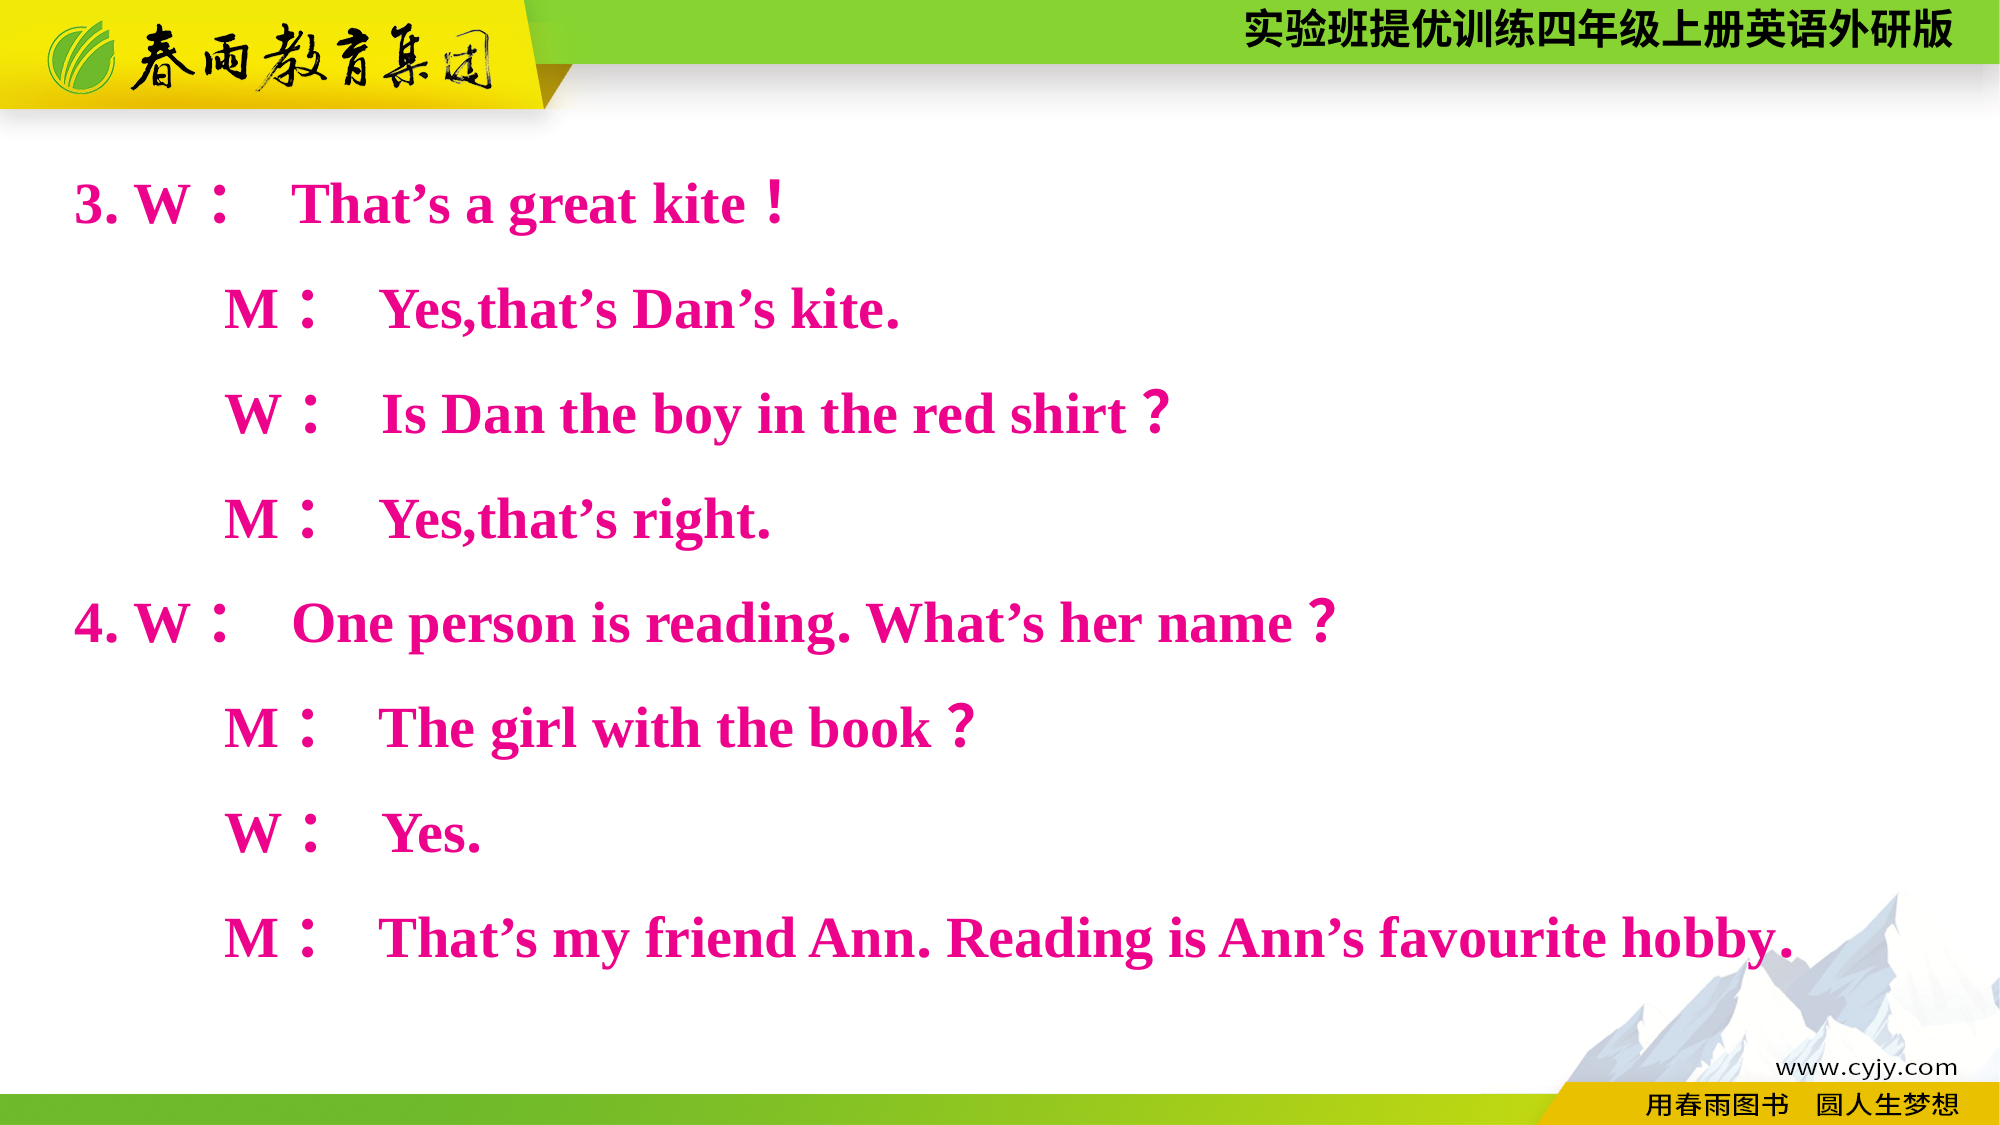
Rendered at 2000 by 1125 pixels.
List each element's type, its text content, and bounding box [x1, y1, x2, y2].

picture [0, 0, 2000, 1125]
list 3. W： That’s a great kite！ M： Yes,that’s Dan’s kite. W： Is Dan the boy in the red shirt？ M： Yes,that’s right. 4. W： One person is reading. What’s her name？ M： The girl with the book？ W： Yes. M： That’s my friend Ann. Reading is Ann’s favourite hobby. [59, 122, 1944, 986]
